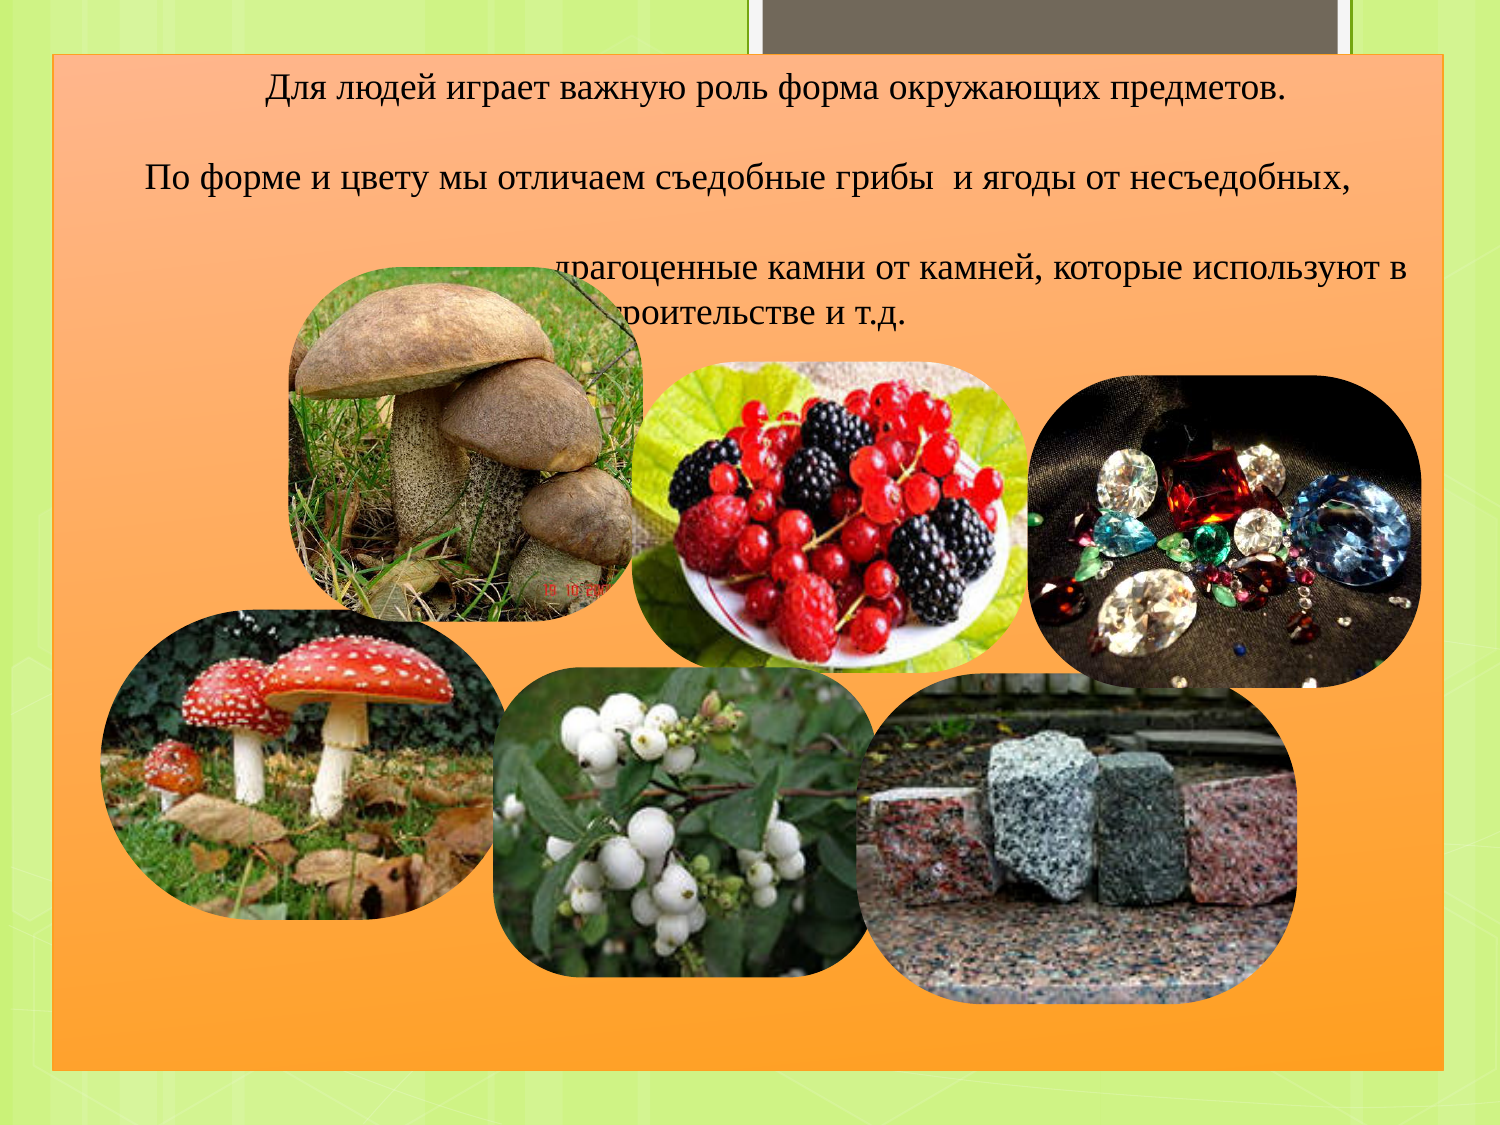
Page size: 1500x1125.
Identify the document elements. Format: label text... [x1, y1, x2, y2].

picture [100, 266, 1422, 1005]
title Для людей играет важную роль форма окружающих предметов. По форме и цвету мы отличаем съедобные грибы и ягоды от несъедобныx, драгоценные камни от камней, которые используют в строительстве и т.д. [52, 54, 1444, 1071]
